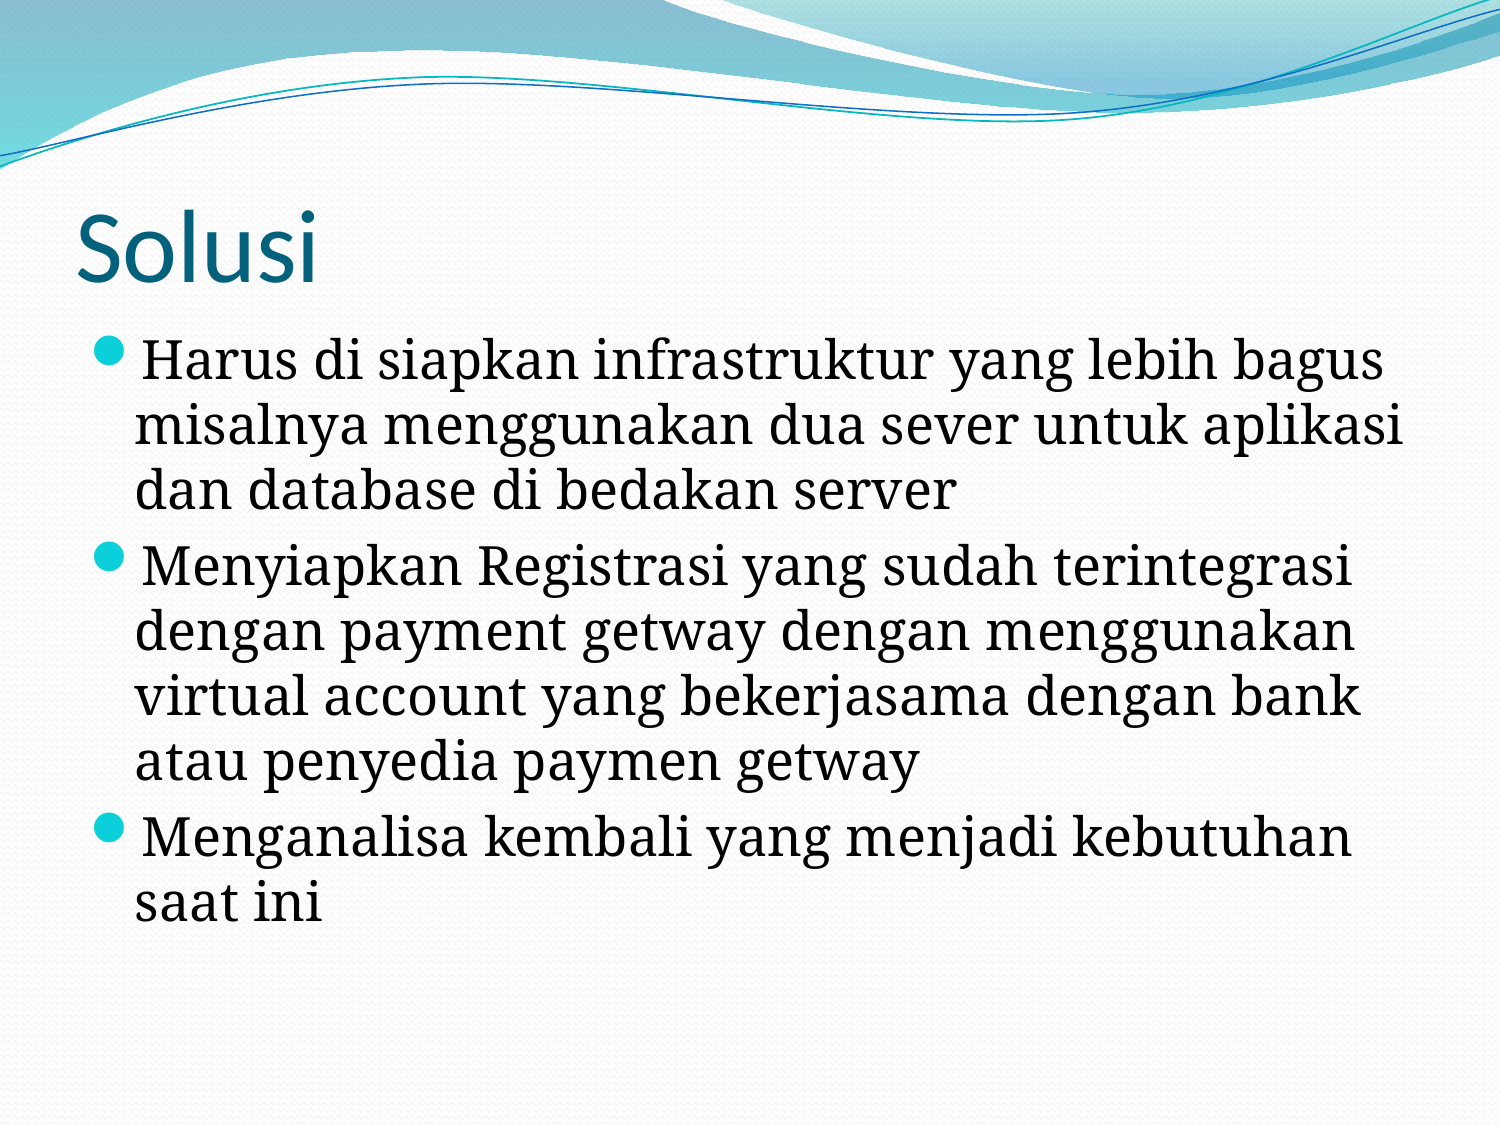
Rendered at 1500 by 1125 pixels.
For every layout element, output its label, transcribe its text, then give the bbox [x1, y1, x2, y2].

list Harus di siapkan infrastruktur yang lebih bagus misalnya menggunakan dua sever untuk aplikasi dan database di bedakan server Menyiapkan Registrasi yang sudah terintegrasi dengan payment getway dengan menggunakan virtual account yang bekerjasama dengan bank atau penyedia paymen getway Menganalisa kembali yang menjadi kebutuhan saat ini [75, 317, 1425, 1038]
title Solusi [75, 115, 1425, 303]
